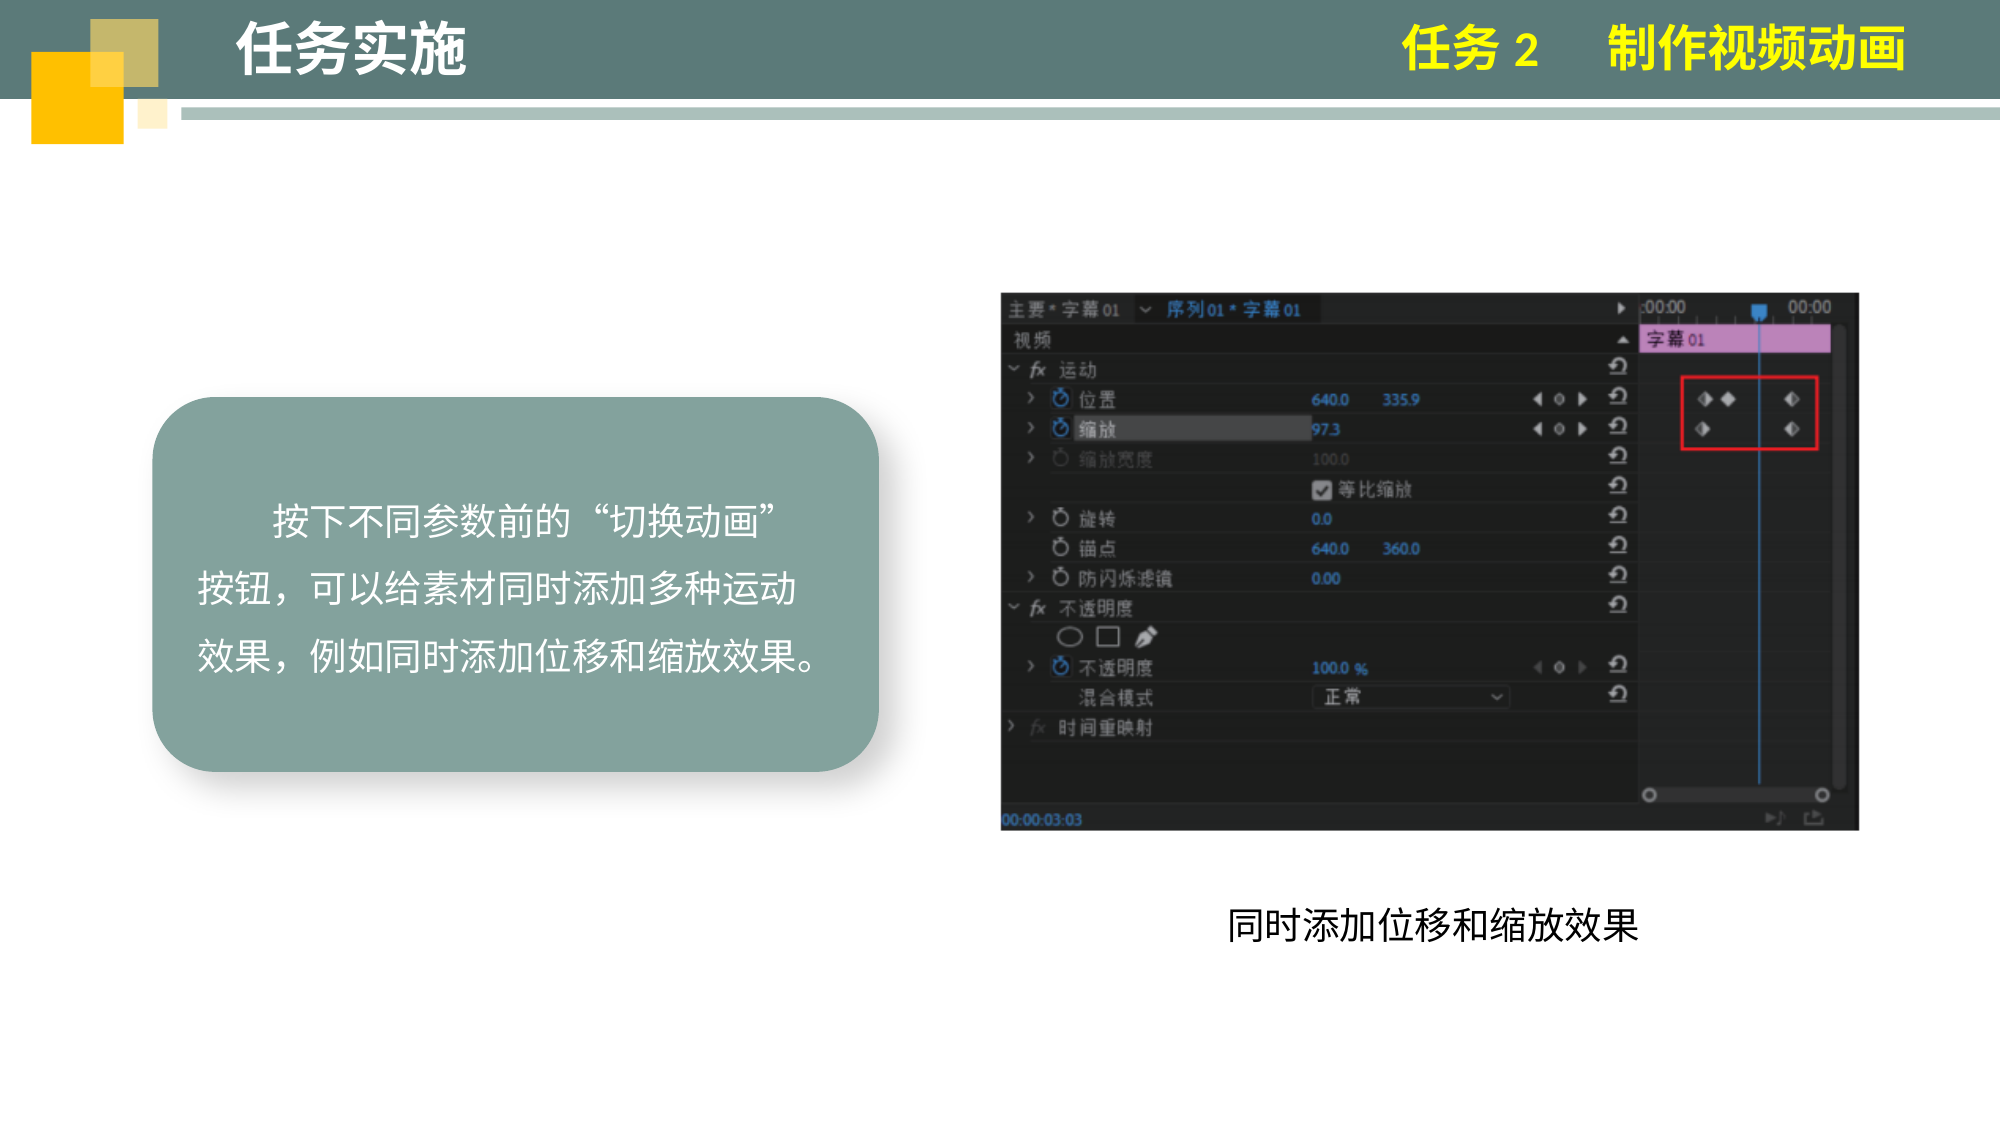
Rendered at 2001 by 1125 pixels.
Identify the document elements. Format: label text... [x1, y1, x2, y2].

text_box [0, 0, 2000, 145]
text_box [152, 397, 879, 772]
picture [976, 282, 1872, 843]
text_box 按下不同参数前的“切换动画”按钮，可以给素材同时添加多种运动效果，例如同时添加位移和缩放效果。 [182, 468, 844, 686]
text_box 同时添加位移和缩放效果 [1212, 881, 1744, 955]
